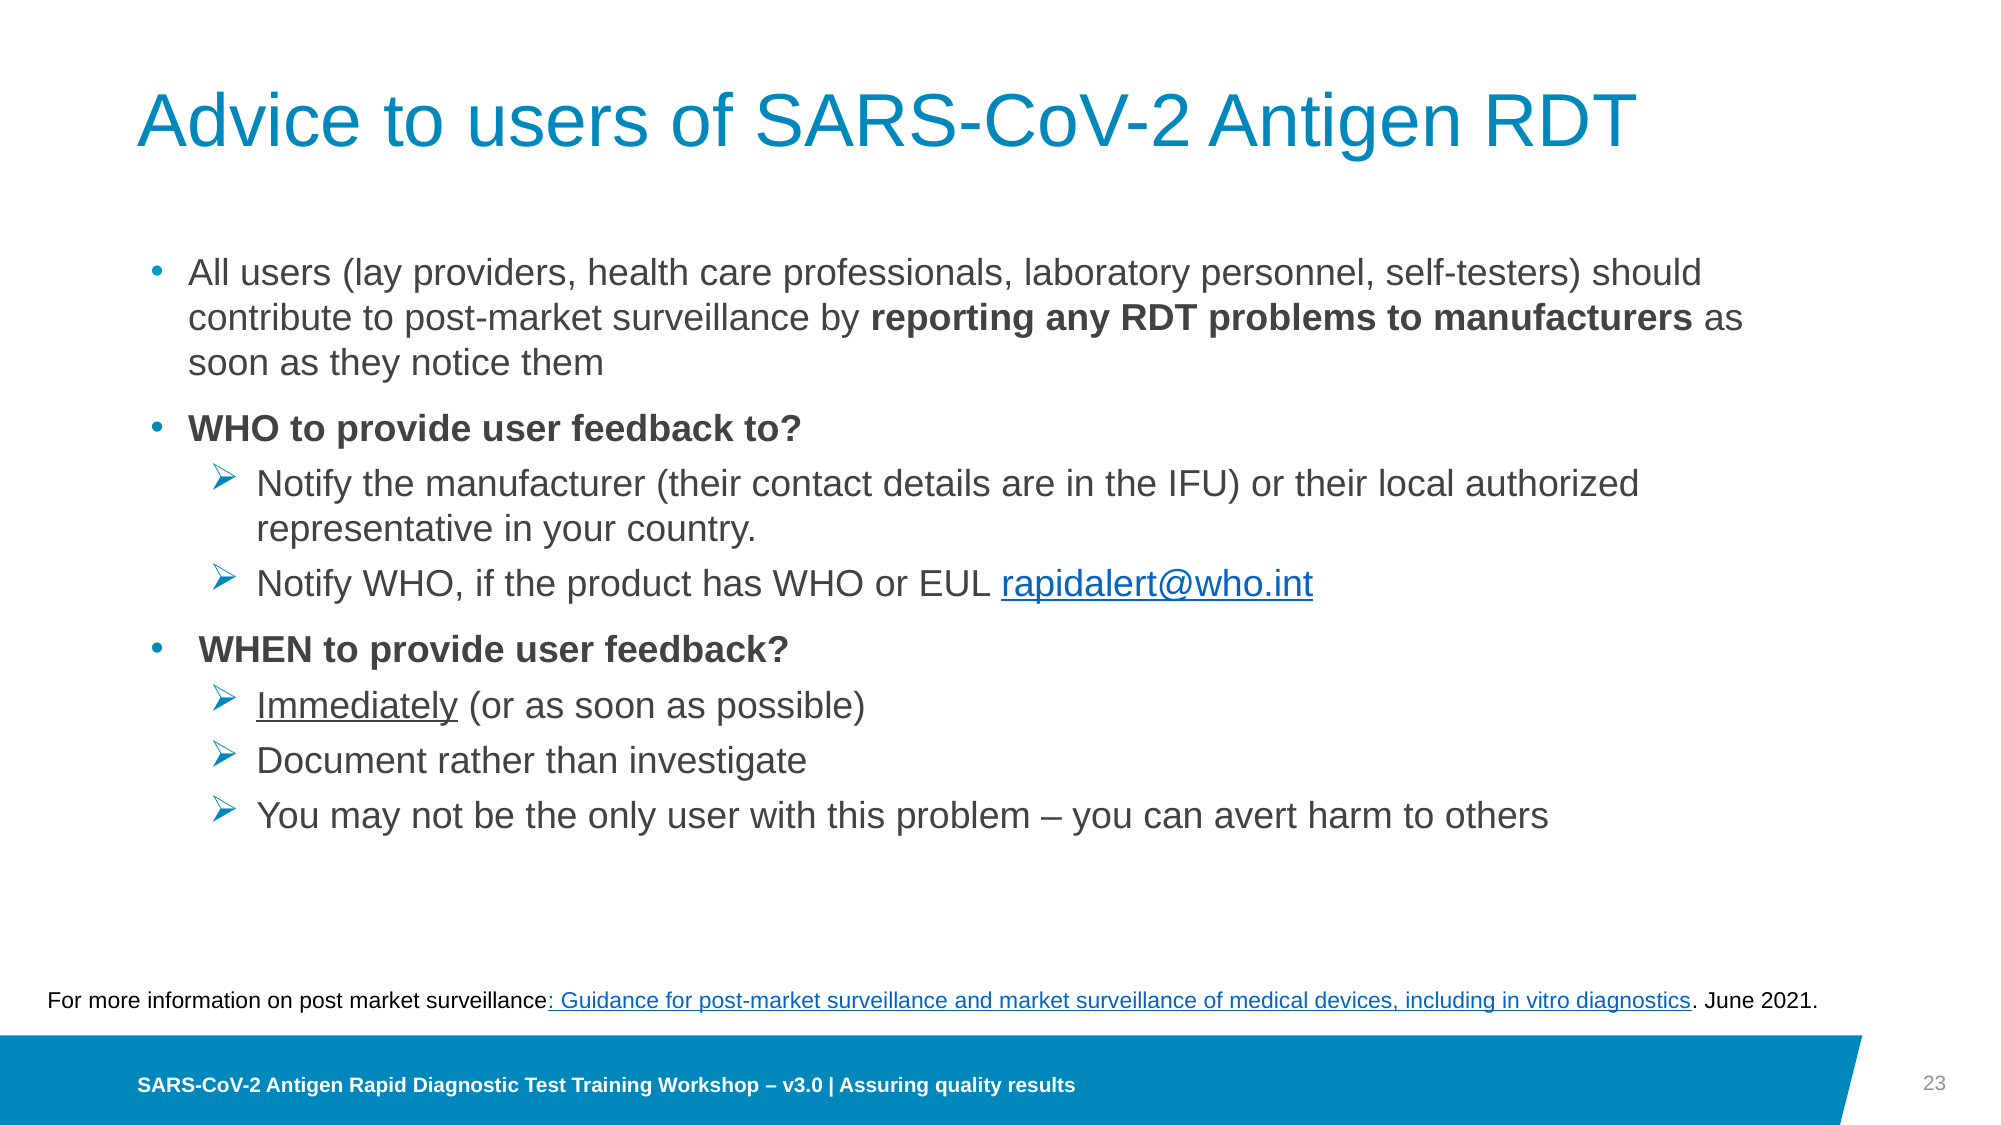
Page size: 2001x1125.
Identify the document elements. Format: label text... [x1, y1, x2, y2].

text_box For more information on post market surveillance: Guidance for post-market surveillance and market surveillance of medical devices, including in vitro diagnostics. June 2021. [32, 978, 1897, 1021]
title Advice to users of SARS-CoV-2 Antigen RDT [137, 8, 1863, 163]
slide_number 23 [1862, 1035, 1947, 1125]
footer SARS-CoV-2 Antigen Rapid Diagnostic Test Training Workshop – v3.0 | Assuring quality results [137, 1042, 1367, 1125]
list All users (lay providers, health care professionals, laboratory personnel, self-testers) should contribute to post-market surveillance by reporting any RDT problems to manufacturers as soon as they notice them WHO to provide user feedback to? Notify the manufacturer (their contact details are in the IFU) or their local authorized representative in your country. Notify WHO, if the product has WHO or EUL rapidalert@who.int WHEN to provide user feedback? Immediately (or as soon as possible) Document rather than investigate You may not be the only user with this problem – you can avert harm to others [147, 247, 1800, 652]
